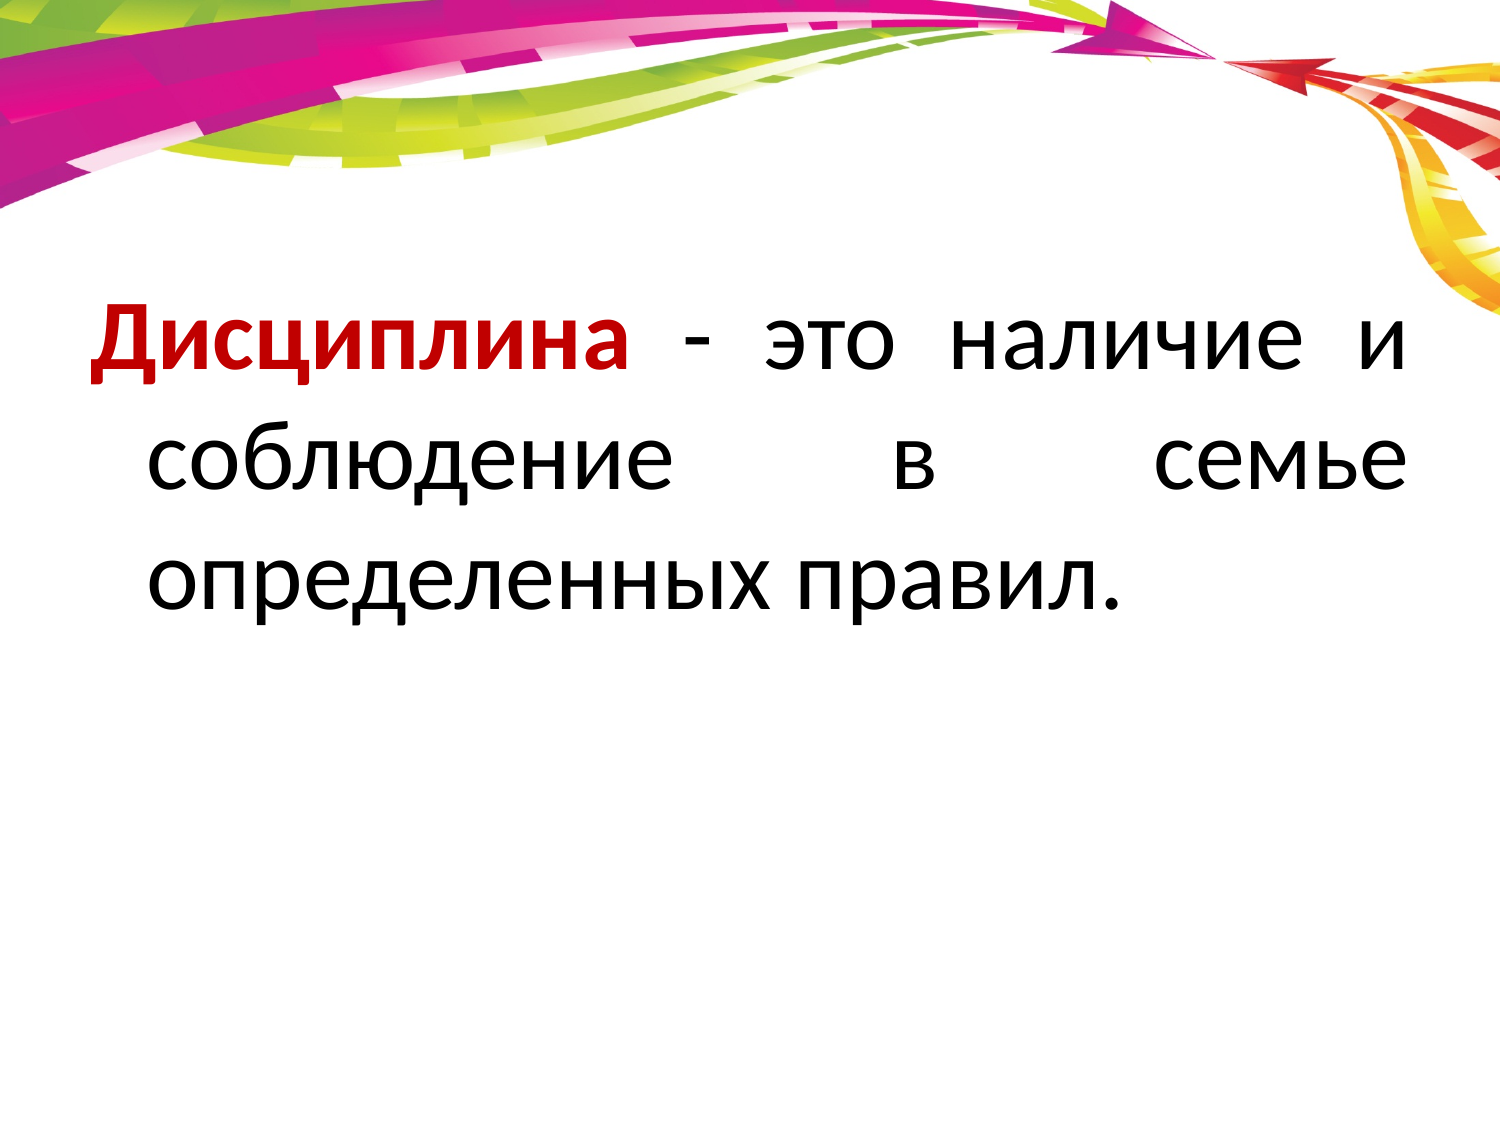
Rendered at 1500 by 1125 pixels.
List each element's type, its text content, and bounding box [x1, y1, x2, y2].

picture [0, 0, 1500, 1124]
list Дисциплина - это наличие и соблюдение в семье определенных правил. [75, 262, 1425, 1005]
